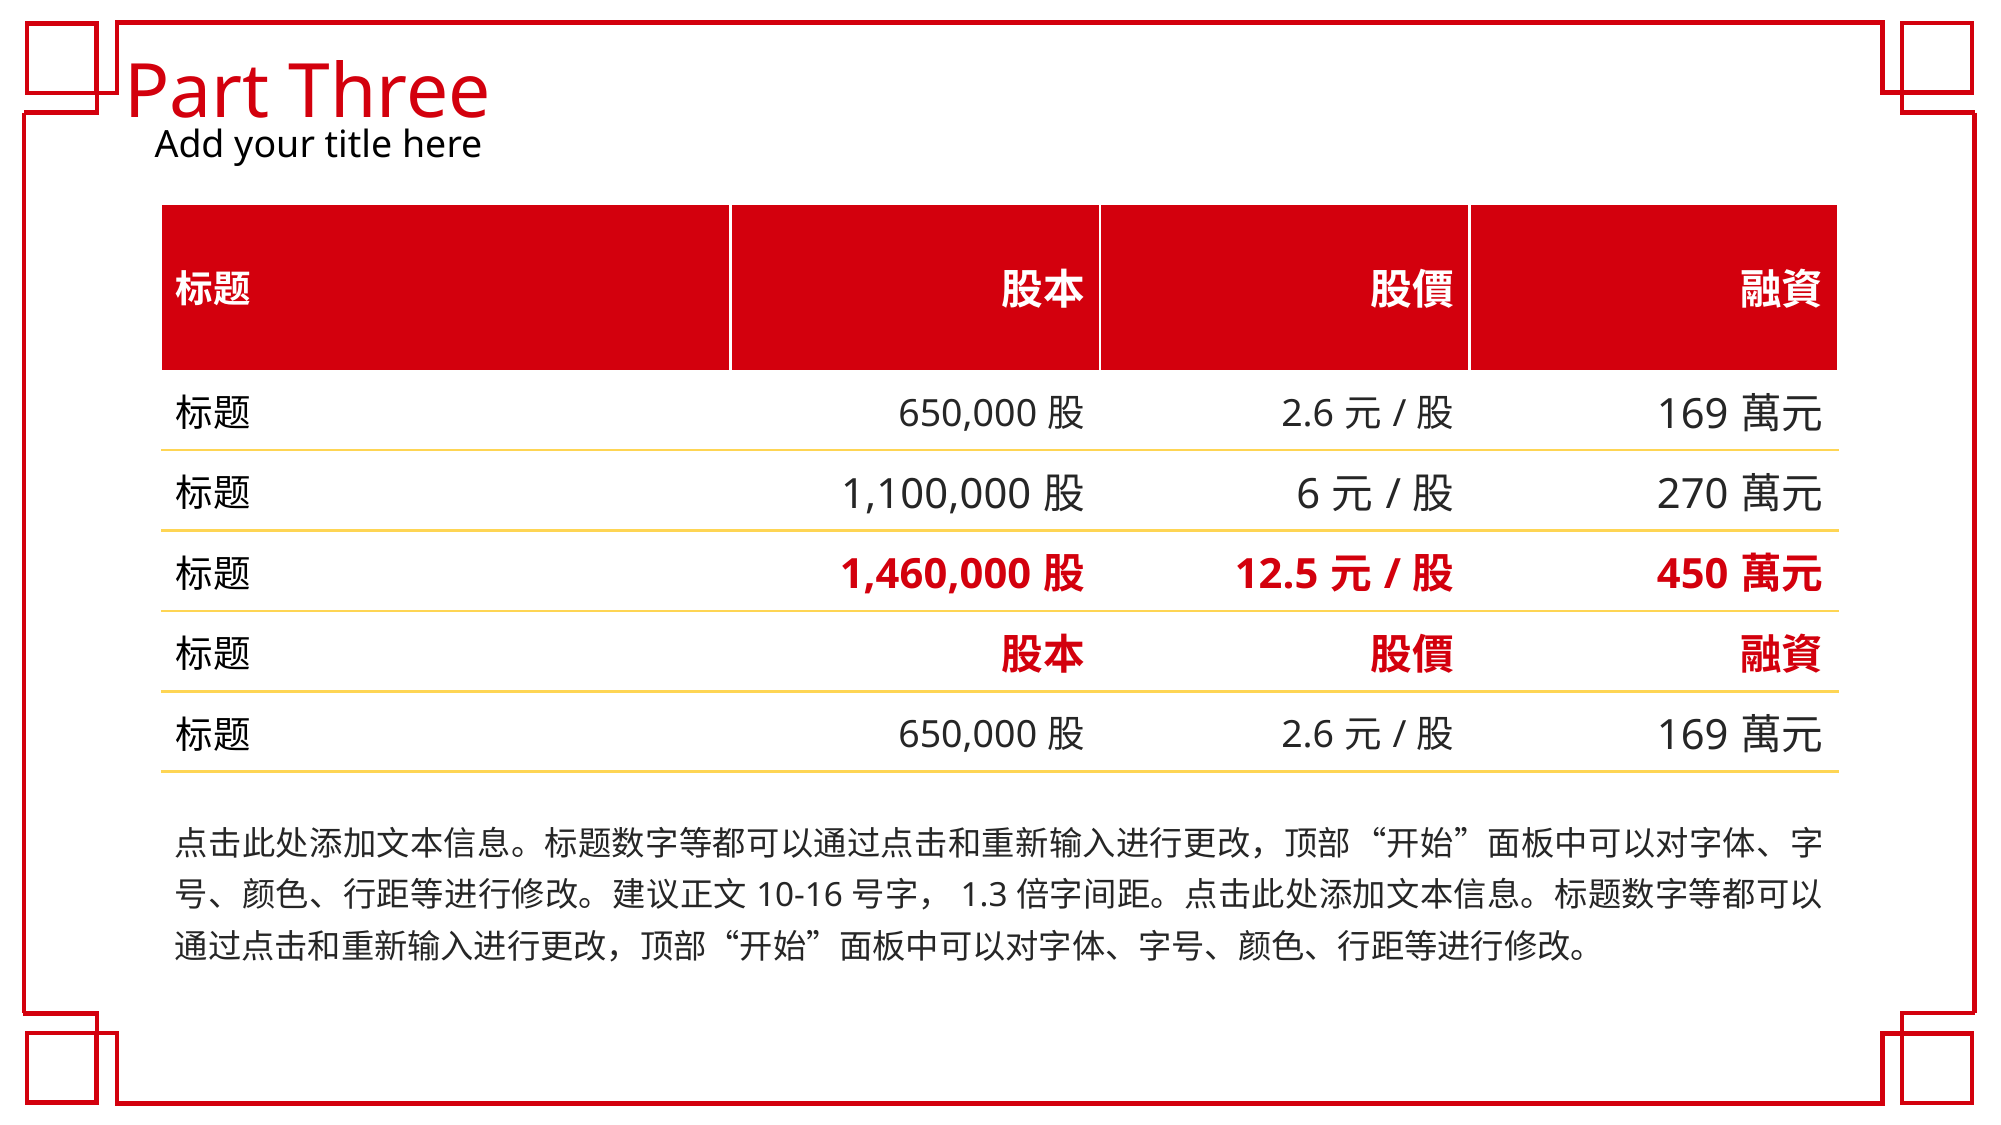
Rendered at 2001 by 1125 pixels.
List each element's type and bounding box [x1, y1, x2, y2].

text_box [22, 20, 1975, 1107]
